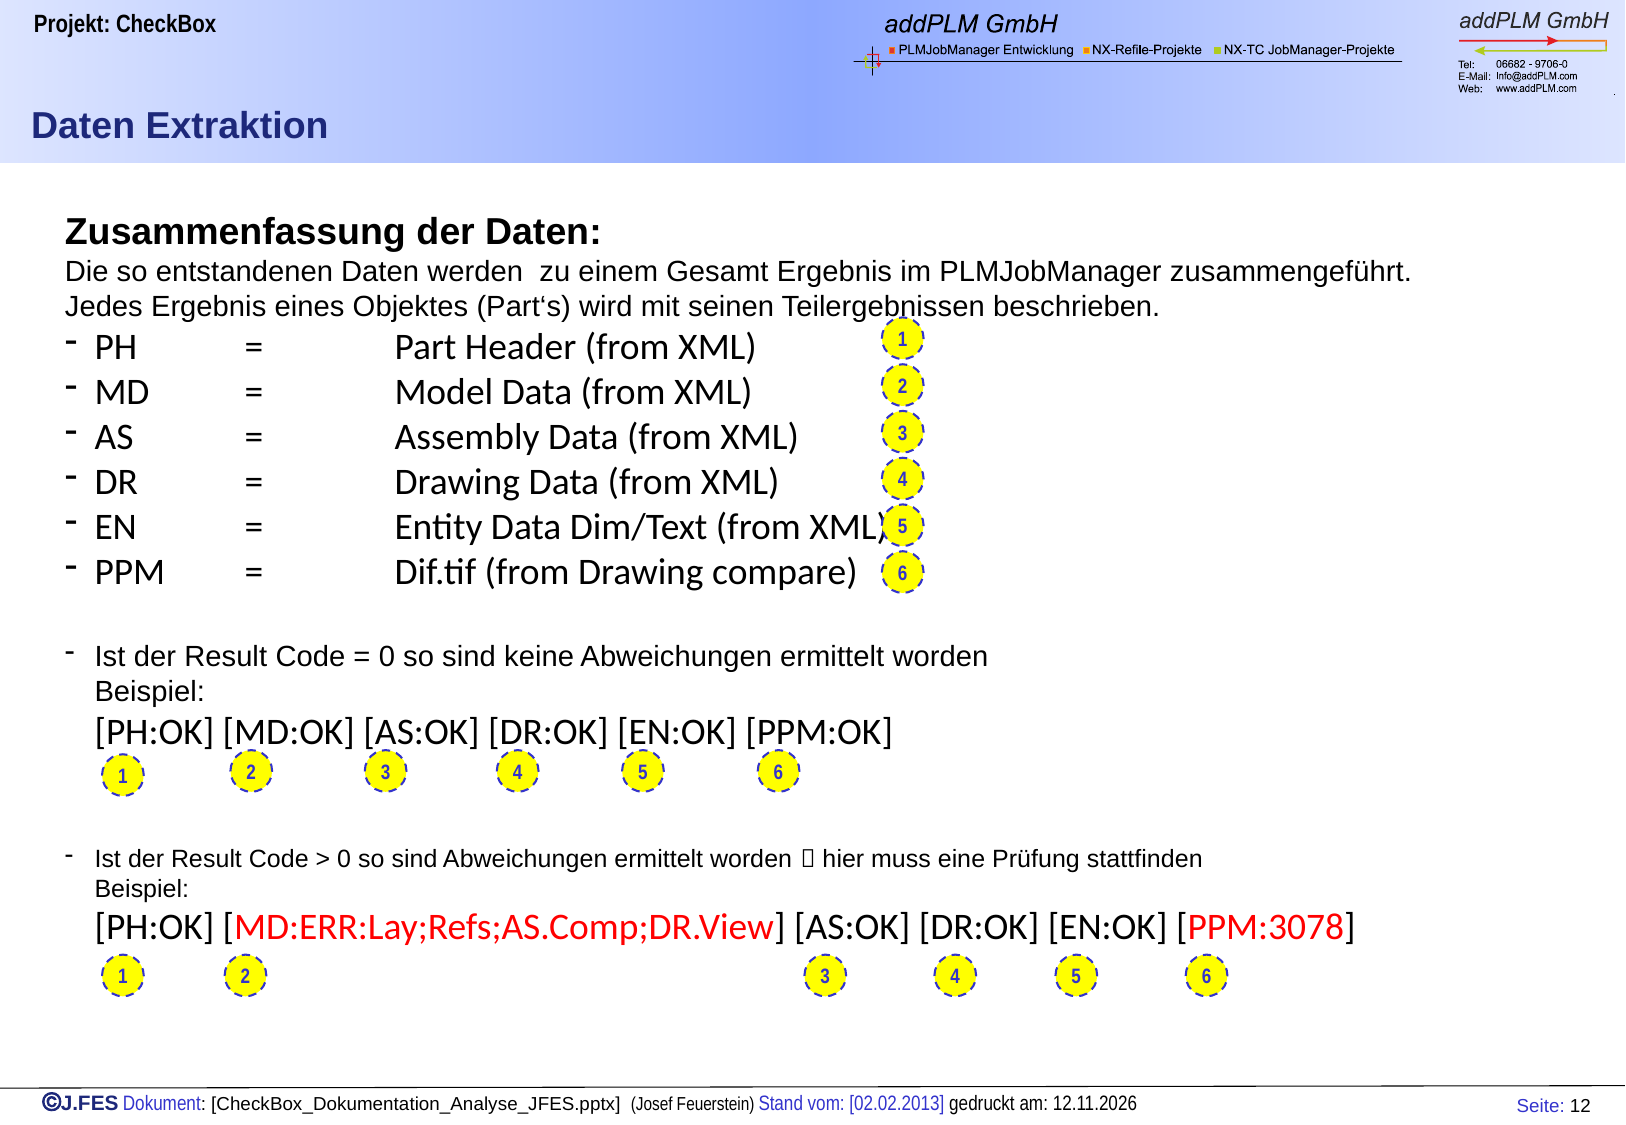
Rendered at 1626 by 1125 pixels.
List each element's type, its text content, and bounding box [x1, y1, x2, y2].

text_box 3 [881, 410, 924, 453]
text_box 5 [622, 750, 664, 792]
text_box 2 [224, 954, 267, 997]
text_box 5 [881, 504, 924, 547]
text_box 2 [881, 364, 924, 406]
text_box 1 [102, 754, 144, 796]
text_box 5 [1055, 954, 1098, 997]
text_box 4 [934, 954, 977, 997]
text_box 2 [230, 750, 273, 792]
text_box 6 [1185, 954, 1228, 997]
text_box 1 [102, 954, 144, 997]
text_box 1 [881, 317, 924, 360]
text_box 4 [496, 750, 539, 792]
text_box 4 [881, 457, 924, 500]
text_box 3 [804, 954, 847, 997]
title Daten Extraktion [30, 73, 1600, 148]
text_box 3 [364, 750, 407, 792]
text_box Zusammenfassung der Daten: Die so entstandenen Daten werden zu einem Gesamt Ergebnis im PLMJobManager zusammengeführt. Jedes Ergebnis eines Objektes (Part‘s) wird mit seinen Teilergebnissen beschrieben. PH = Part Header (from XML) MD = Model Data (from XML) AS = Assembly Data (from XML) DR = Drawing Data (from XML) EN = Entity Data Dim/Text (from XML) PPM = Dif.tif (from Drawing compare) Ist der Result Code = 0 so sind keine Abweichungen ermittelt worden Beispiel: [PH:OK] [MD:OK] [AS:OK] [DR:OK] [EN:OK] [PPM:OK] Ist der Result Code > 0 so sind Abweichungen ermittelt worden  hier muss eine Prüfung stattfinden Beispiel: [PH:OK] [MD:ERR:Lay;Refs;AS.Comp;DR.View] [AS:OK] [DR:OK] [EN:OK] [PPM:3078] [50, 199, 1495, 955]
text_box 6 [881, 551, 924, 593]
text_box 6 [757, 750, 800, 792]
